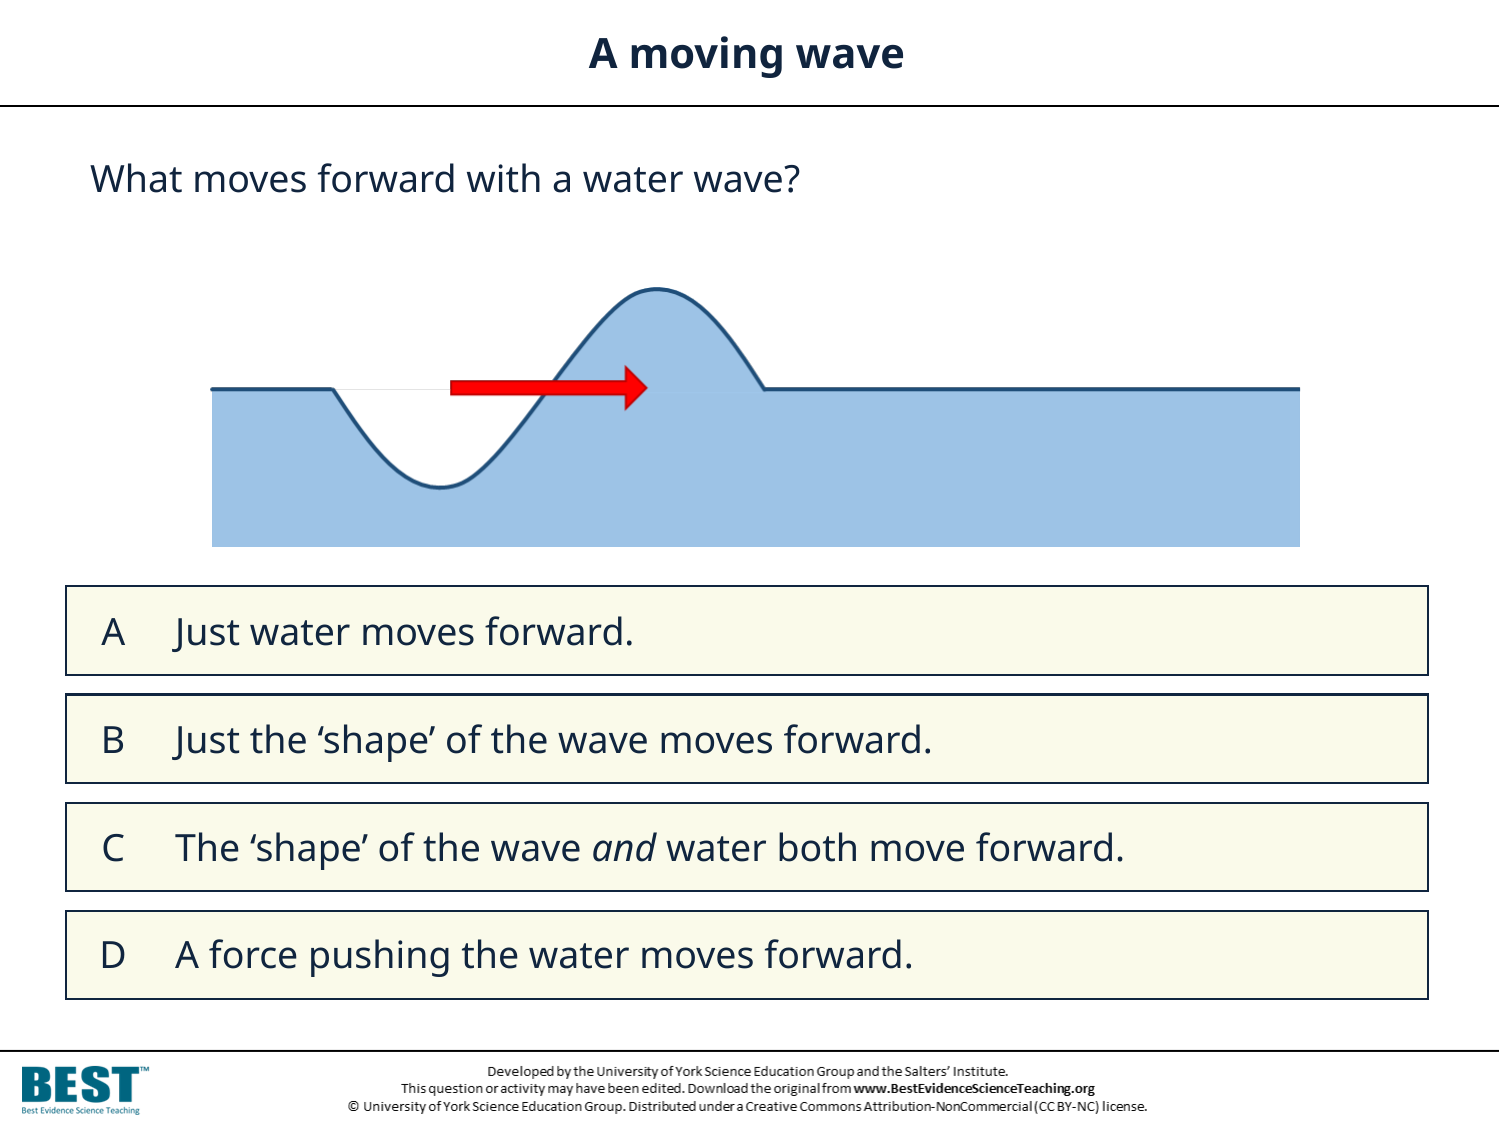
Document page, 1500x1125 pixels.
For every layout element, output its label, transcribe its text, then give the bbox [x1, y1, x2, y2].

picture [0, 105, 1500, 1125]
text_box A moving wave [23, 4, 1471, 99]
